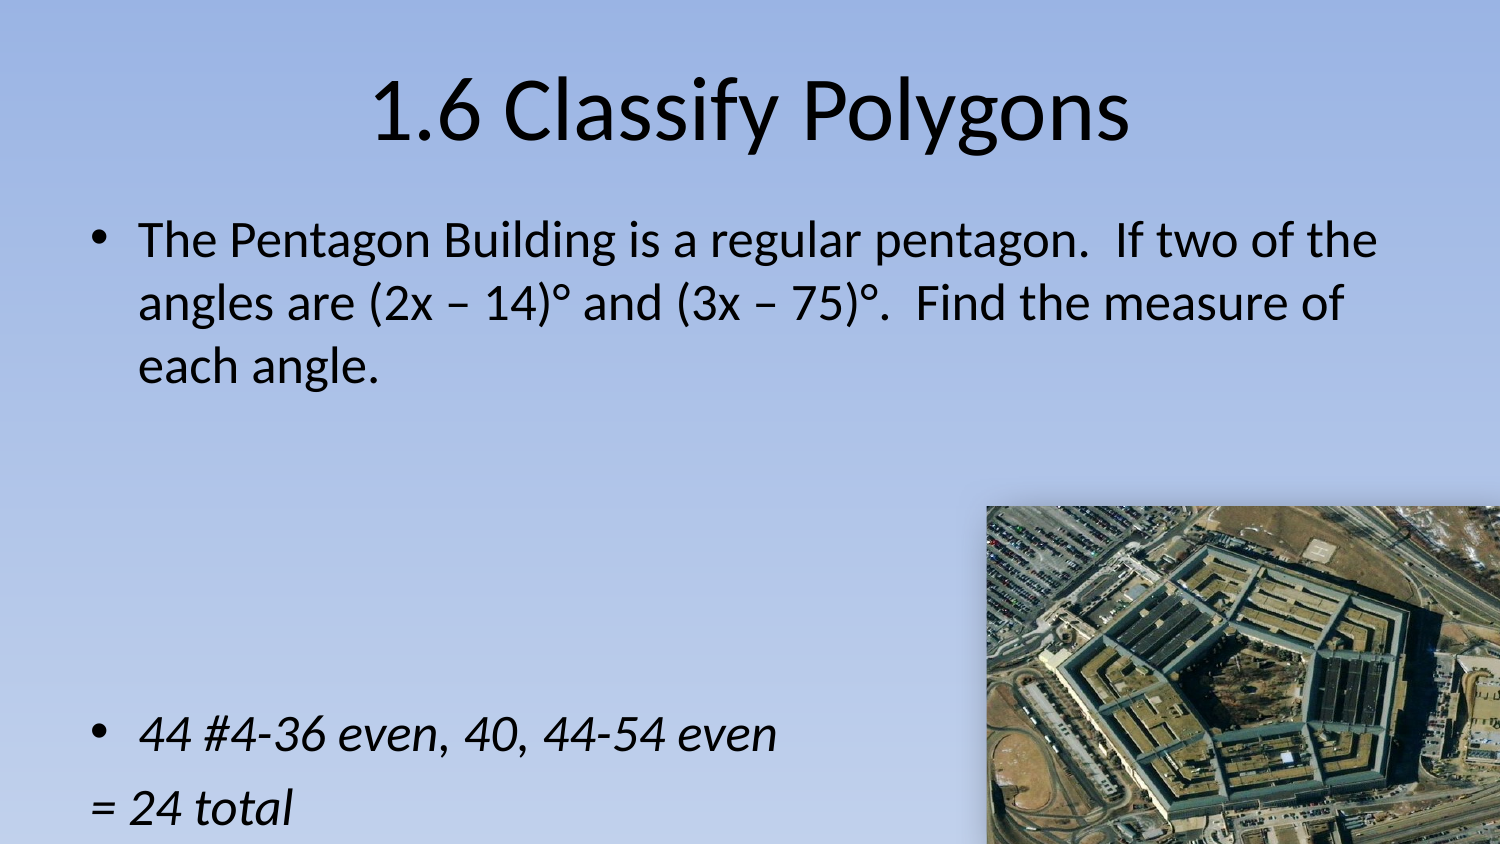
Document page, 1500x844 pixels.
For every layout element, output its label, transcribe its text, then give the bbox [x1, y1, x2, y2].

list The Pentagon Building is a regular pentagon. If two of the angles are (2x – 14)° and (3x – 75)°. Find the measure of each angle. 44 #4-36 even, 40, 44-54 even = 24 total [75, 196, 1438, 844]
picture [986, 506, 1500, 844]
title 1.6 Classify Polygons [75, 33, 1425, 175]
